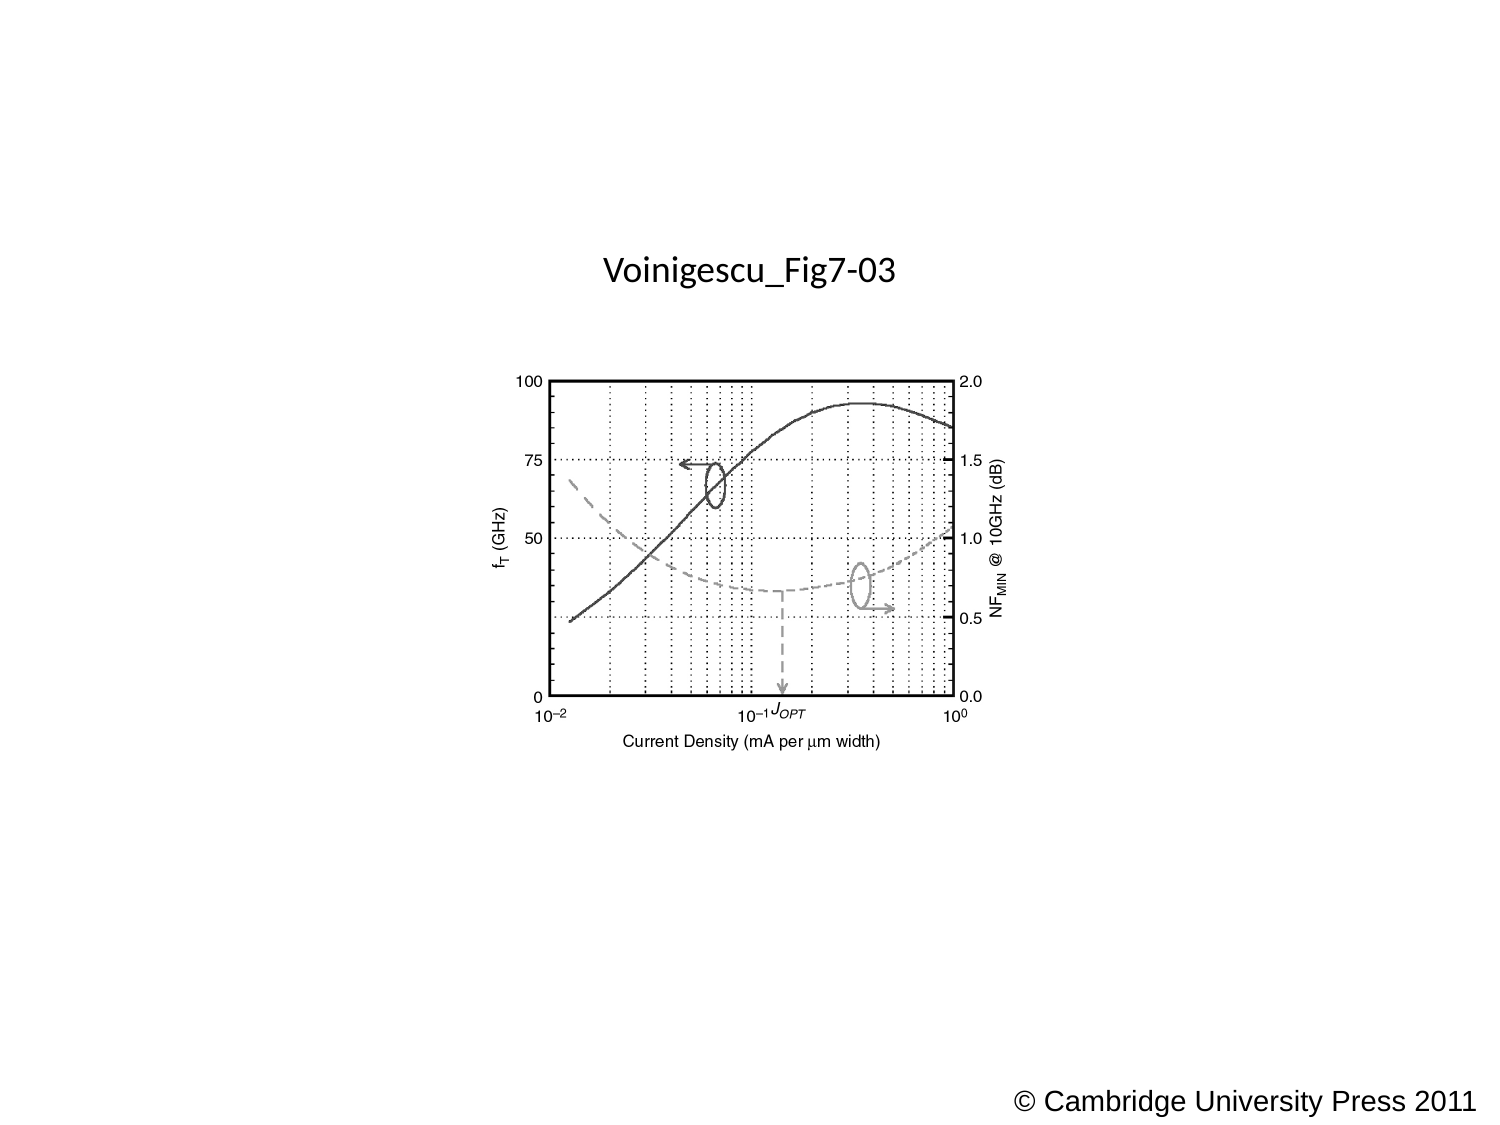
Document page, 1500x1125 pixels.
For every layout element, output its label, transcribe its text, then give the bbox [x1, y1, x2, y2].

text_box © Cambridge University Press 2011 [907, 1074, 1493, 1125]
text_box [490, 237, 1010, 753]
